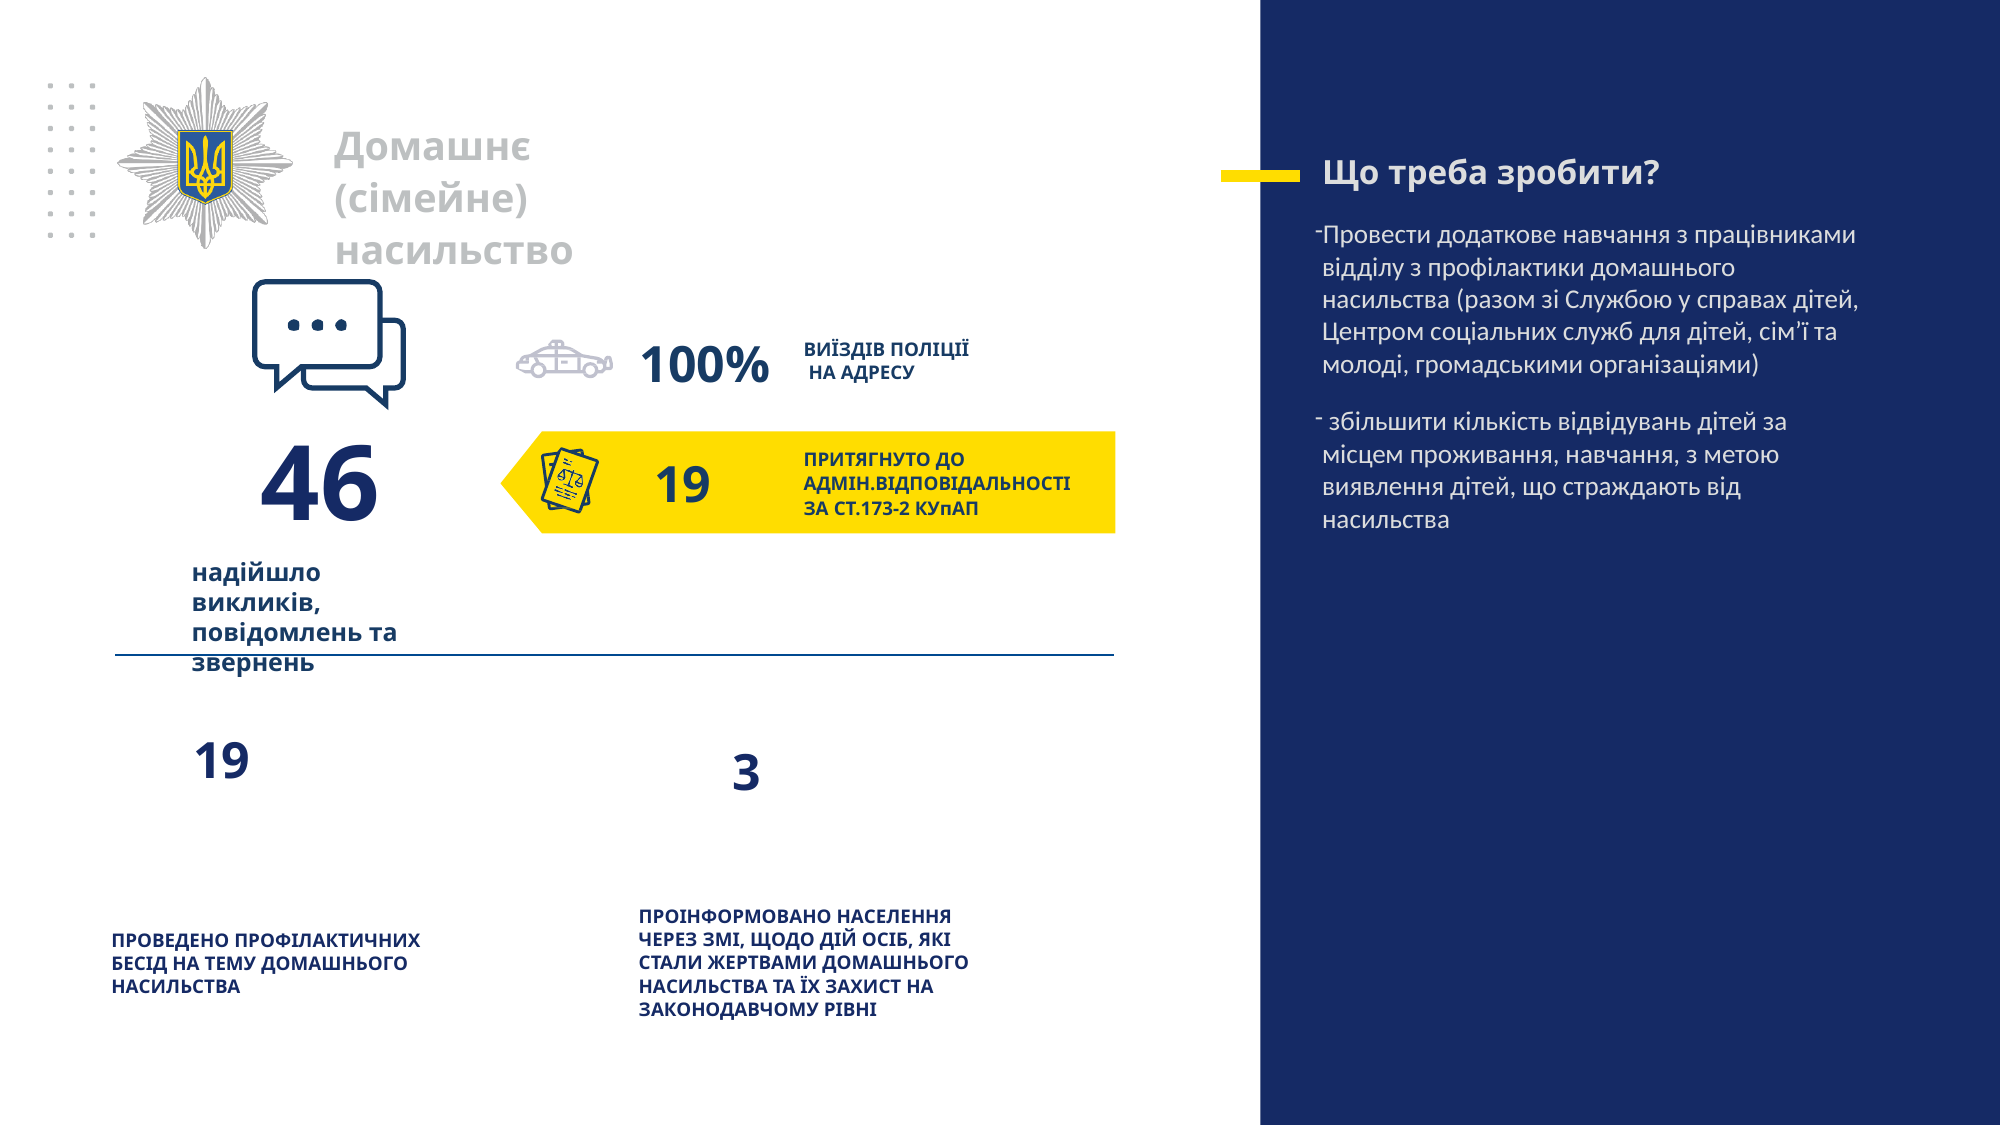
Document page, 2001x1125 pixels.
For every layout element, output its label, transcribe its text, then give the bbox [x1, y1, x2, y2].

text_box [68, 190, 75, 196]
text_box 19 [652, 449, 754, 513]
text_box 46 надійшло викликів, повідомлень та звернень [189, 655, 450, 676]
text_box [89, 232, 96, 238]
text_box 19 [191, 726, 286, 789]
text_box [68, 125, 75, 132]
text_box [89, 147, 96, 153]
text_box Домашнє (сімейне) насильство [332, 110, 728, 273]
text_box [89, 168, 96, 174]
text_box 46 надійшло викликів, повідомлень та звернень [189, 414, 450, 654]
text_box [500, 431, 1116, 534]
text_box [47, 125, 53, 132]
text_box Що треба зробити? Провести додаткове навчання з працівниками відділу з профілактики домашнього насильства (разом зі Службою у справах дітей, Центром соціальних служб для дітей, сім’ї та молоді, громадськими організаціями) збільшити кількість відвідувань дітей за місцем проживання, навчання, з метою виявлення дітей, що страждають від насильства [1314, 148, 1866, 534]
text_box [515, 339, 614, 379]
text_box ПРИТЯГНУТО ДО АДМІН.ВІДПОВІДАЛЬНОСТІ ЗА СТ.173-2 КУпАП [801, 444, 1087, 519]
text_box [254, 281, 404, 405]
text_box [68, 104, 75, 110]
text_box [89, 211, 96, 217]
text_box [68, 147, 75, 153]
picture [117, 77, 294, 254]
text_box ПРОВЕДЕНО ПРОФІЛАКТИЧНИХ БЕСІД НА ТЕМУ ДОМАШНЬОГО НАСИЛЬСТВА [109, 925, 438, 998]
text_box [89, 104, 96, 110]
text_box ВИЇЗДІВ ПОЛІЦІЇ НА АДРЕСУ [801, 334, 970, 384]
text_box 3 [730, 738, 825, 801]
text_box [1260, 0, 2000, 1125]
text_box ПРОІНФОРМОВАНО НАСЕЛЕННЯ ЧЕРЕЗ ЗМІ, ЩОДО ДІЙ ОСІБ, ЯКІ СТАЛИ ЖЕРТВАМИ ДОМАШНЬОГО НАСИЛЬСТВА ТА ЇХ ЗАХИСТ НА ЗАКОНОДАВЧОМУ РІВНІ [636, 902, 987, 1021]
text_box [540, 447, 600, 514]
text_box [68, 168, 75, 174]
text_box [68, 232, 75, 238]
text_box [89, 83, 96, 89]
text_box [68, 83, 75, 89]
text_box [89, 125, 96, 132]
text_box [89, 190, 96, 196]
text_box 100% [637, 329, 801, 393]
text_box [68, 211, 75, 217]
